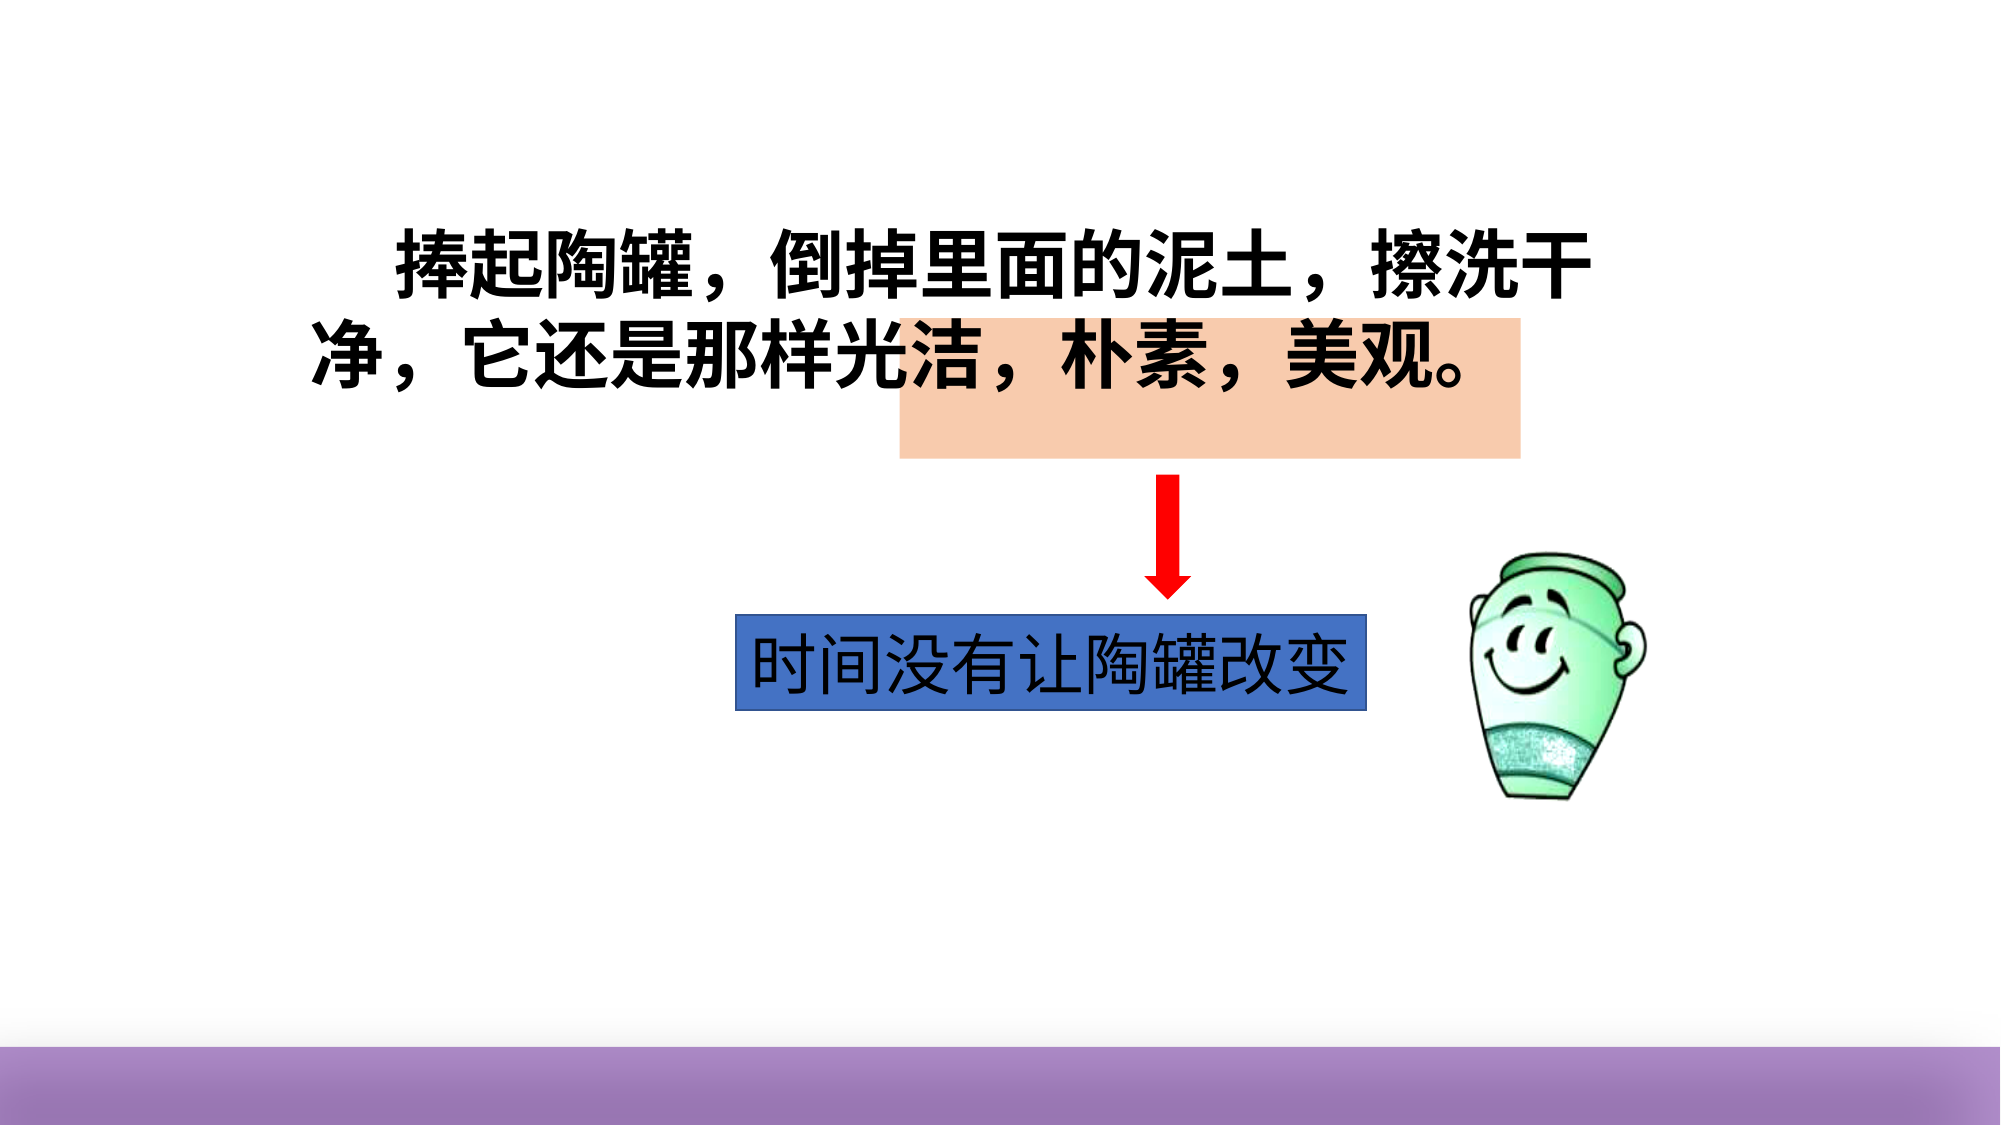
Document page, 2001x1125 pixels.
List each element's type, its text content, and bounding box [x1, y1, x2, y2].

picture [1460, 358, 1659, 825]
text_box [899, 405, 1460, 460]
text_box [1141, 473, 1194, 602]
text_box 时间没有让陶罐改变 [735, 614, 1367, 711]
text_box 捧起陶罐，倒掉里面的泥土，擦洗干净，它还是那样光洁，朴素，美观。 [294, 209, 1655, 405]
